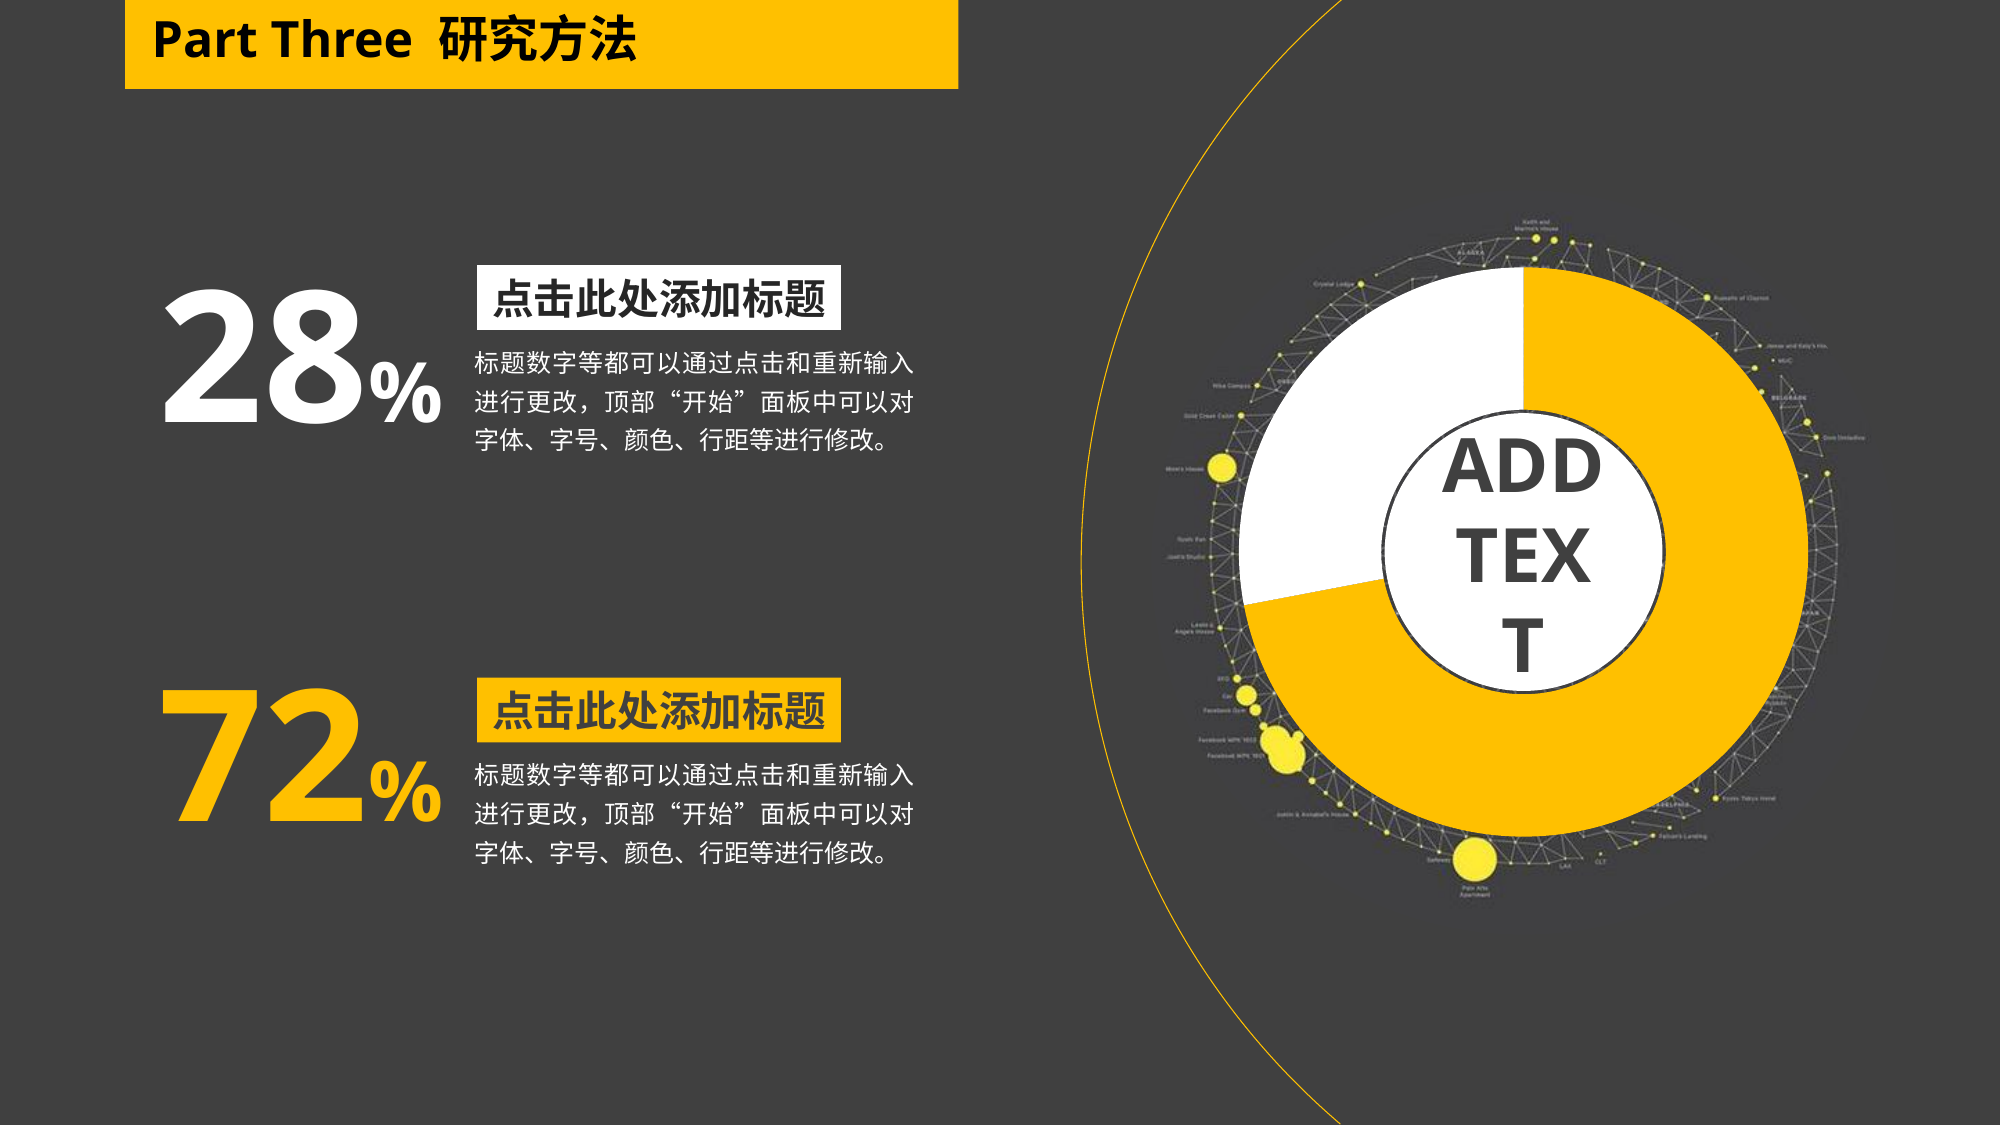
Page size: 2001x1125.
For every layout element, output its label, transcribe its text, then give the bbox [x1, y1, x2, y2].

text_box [145, 630, 931, 877]
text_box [145, 231, 931, 469]
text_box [1078, 0, 2000, 1125]
list Part Three 研究方法 [136, 6, 699, 83]
